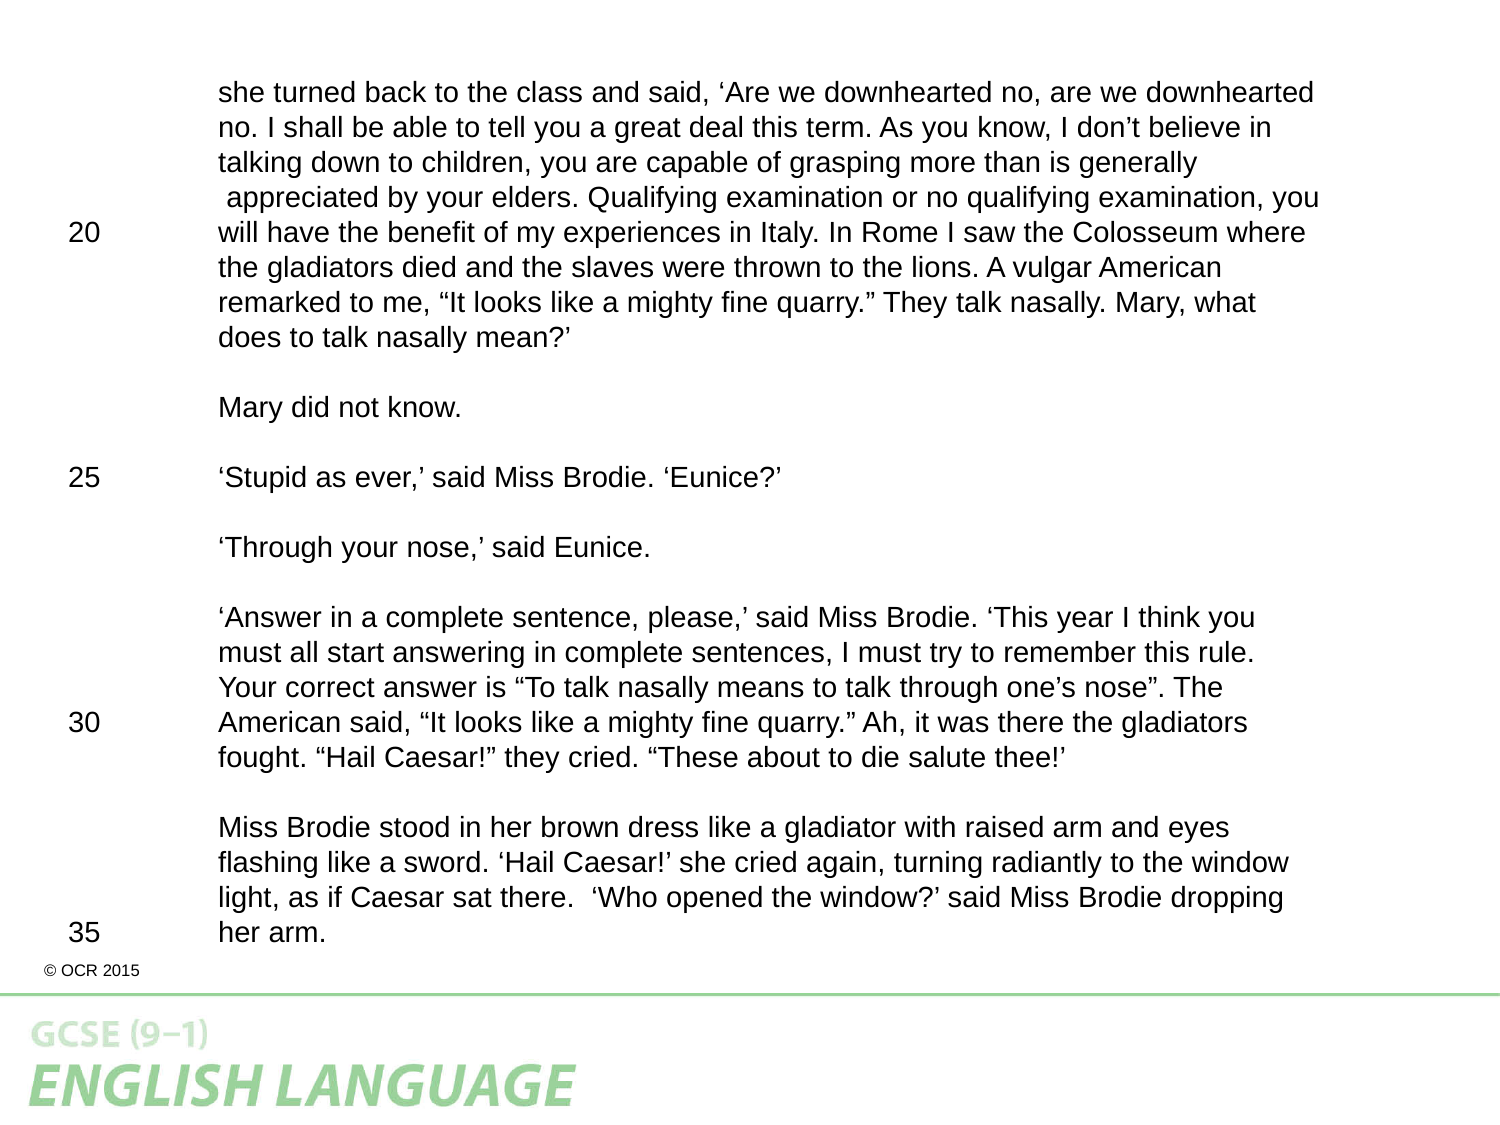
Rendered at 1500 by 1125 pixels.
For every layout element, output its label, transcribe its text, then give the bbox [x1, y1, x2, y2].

text_box she turned back to the class and said, ‘Are we downhearted no, are we downhearted no. I shall be able to tell you a great deal this term. As you know, I don’t believe in talking down to children, you are capable of grasping more than is generally appreciated by your elders. Qualifying examination or no qualifying examination, you 20 will have the benefit of my experiences in Italy. In Rome I saw the Colosseum where the gladiators died and the slaves were thrown to the lions. A vulgar American remarked to me, “It looks like a mighty fine quarry.” They talk nasally. Mary, what does to talk nasally mean?’ Mary did not know. 25 ‘Stupid as ever,’ said Miss Brodie. ‘Eunice?’ ‘Through your nose,’ said Eunice. ‘Answer in a complete sentence, please,’ said Miss Brodie. ‘This year I think you must all start answering in complete sentences, I must try to remember this rule. Your correct answer is “To talk nasally means to talk through one’s nose”. The 30 American said, “It looks like a mighty fine quarry.” Ah, it was there the gladiators fought. “Hail Caesar!” they cried. “These about to die salute thee!’ Miss Brodie stood in her brown dress like a gladiator with raised arm and eyes flashing like a sword. ‘Hail Caesar!’ she cried again, turning radiantly to the window light, as if Caesar sat there. ‘Who opened the window?’ said Miss Brodie dropping 35 her arm. [53, 66, 1447, 1026]
picture [0, 993, 1500, 1125]
